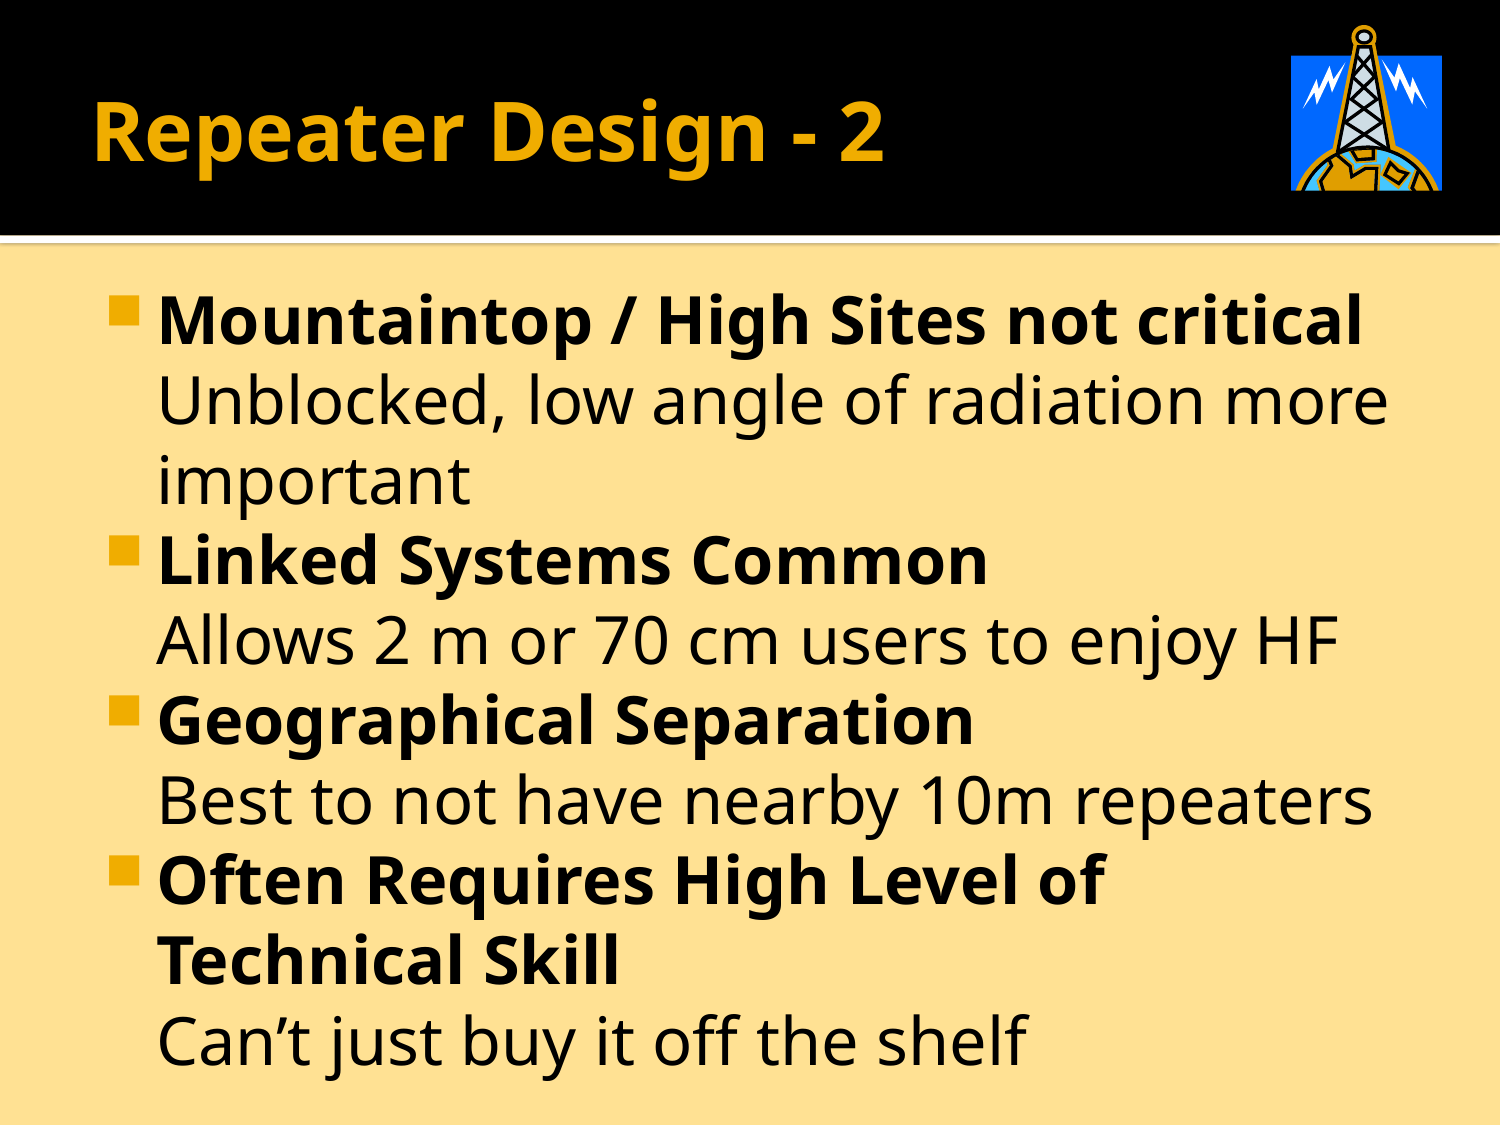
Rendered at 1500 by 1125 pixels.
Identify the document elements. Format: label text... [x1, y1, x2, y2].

list Mountaintop / High Sites not critical Unblocked, low angle of radiation more important Linked Systems Common Allows 2 m or 70 cm users to enjoy HF Geographical Separation Best to not have nearby 10m repeaters Often Requires High Level of Technical Skill Can’t just buy it off the shelf [75, 262, 1425, 1125]
title Repeater Design - 2 [75, 25, 913, 231]
picture [1287, 24, 1446, 194]
